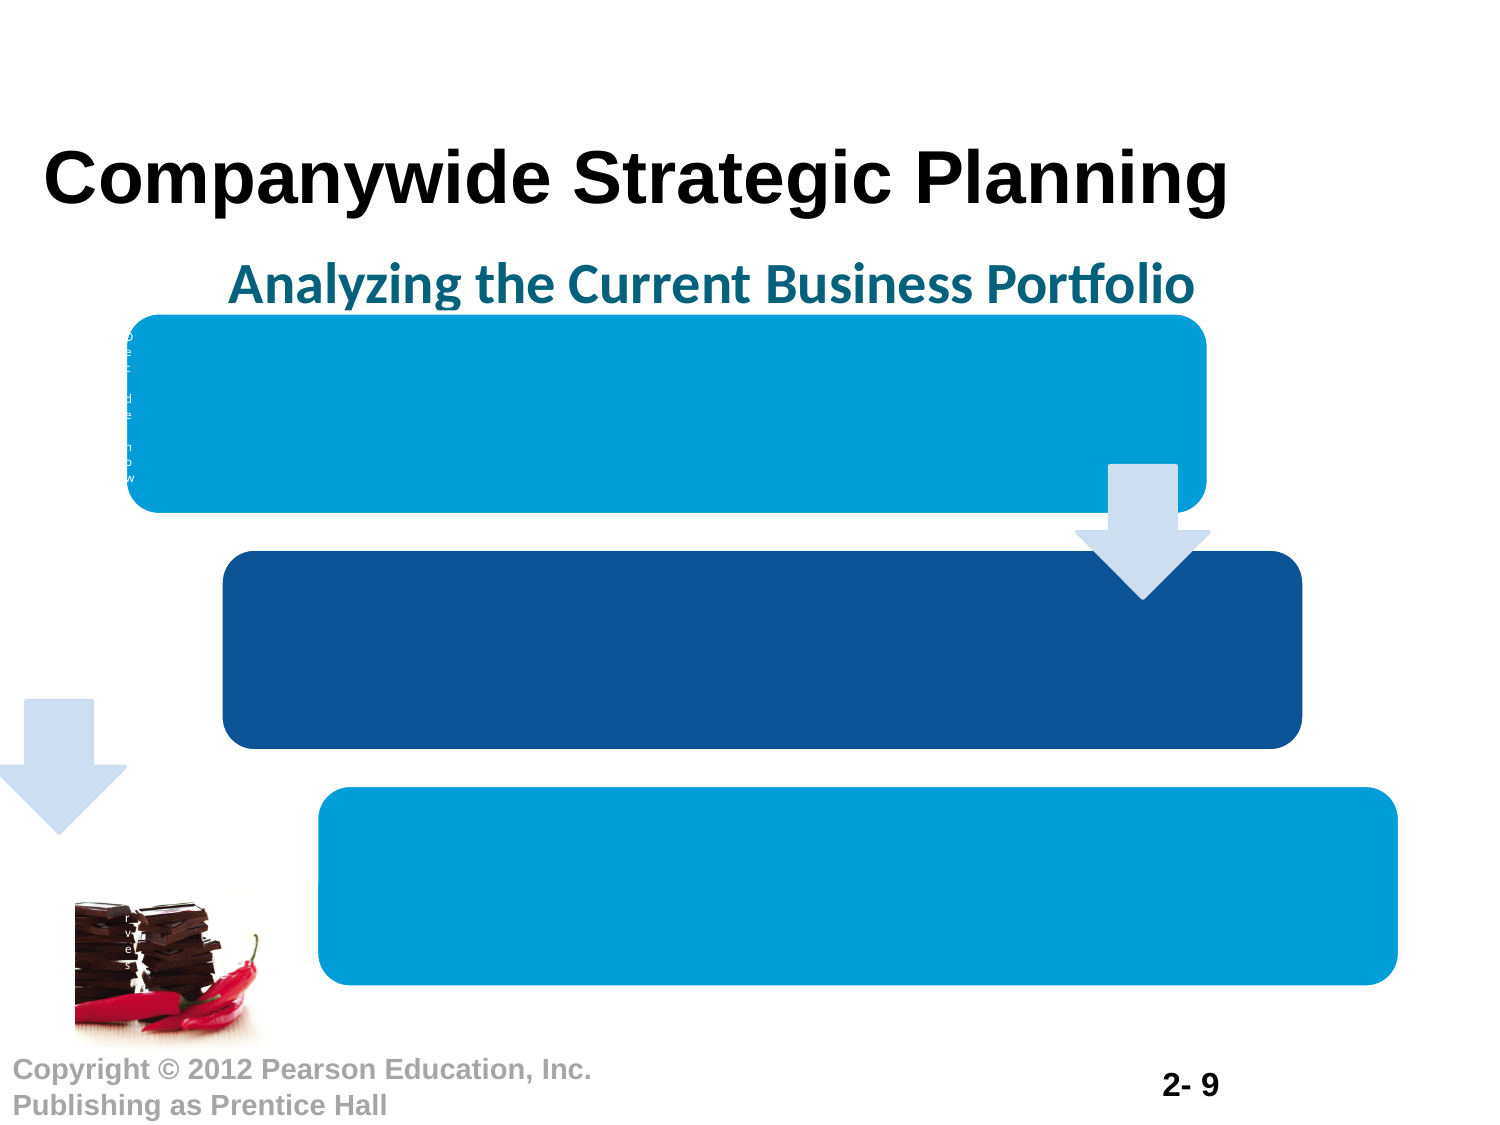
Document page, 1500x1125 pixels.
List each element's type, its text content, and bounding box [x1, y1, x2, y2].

title Companywide Strategic Planning [0, 87, 1276, 276]
picture [75, 887, 275, 1054]
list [124, 312, 1401, 988]
list Analyzing the Current Business Portfolio [0, 237, 1426, 301]
